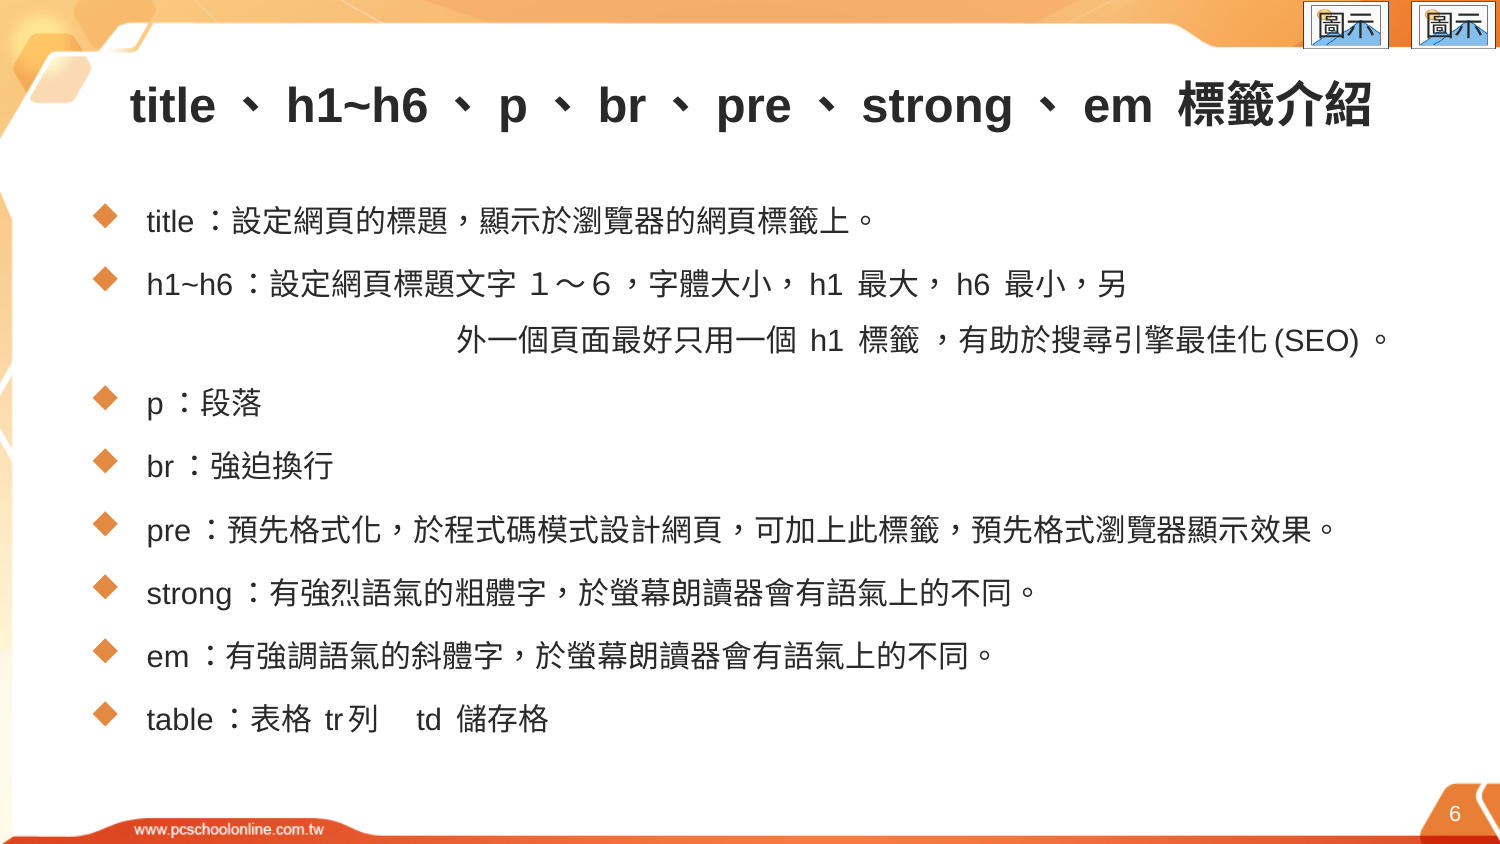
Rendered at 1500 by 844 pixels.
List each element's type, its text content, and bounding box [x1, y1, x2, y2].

slide_number 6 [1422, 790, 1488, 836]
list title：設定網頁的標題，顯示於瀏覽器的網頁標籤上。 h1~h6：設定網頁標題文字 １～６，字體大小，h1 最大，h6 最小，另 外一個頁面最好只用一個 h1 標籤 ，有助於搜尋引擎最佳化(SEO)。 p：段落 br：強迫換行 pre：預先格式化，於程式碼模式設計網頁，可加上此標籤，預先格式瀏覽器顯示效果。 strong：有強烈語氣的粗體字，於螢幕朗讀器會有語氣上的不同。 em：有強調語氣的斜體字，於螢幕朗讀器會有語氣上的不同。 table：表格 tr列 td 儲存格 [75, 175, 1425, 789]
picture [0, 0, 1500, 844]
title title、h1~h6、p、br、pre、strong、em 標籤介紹 [76, 67, 1427, 184]
